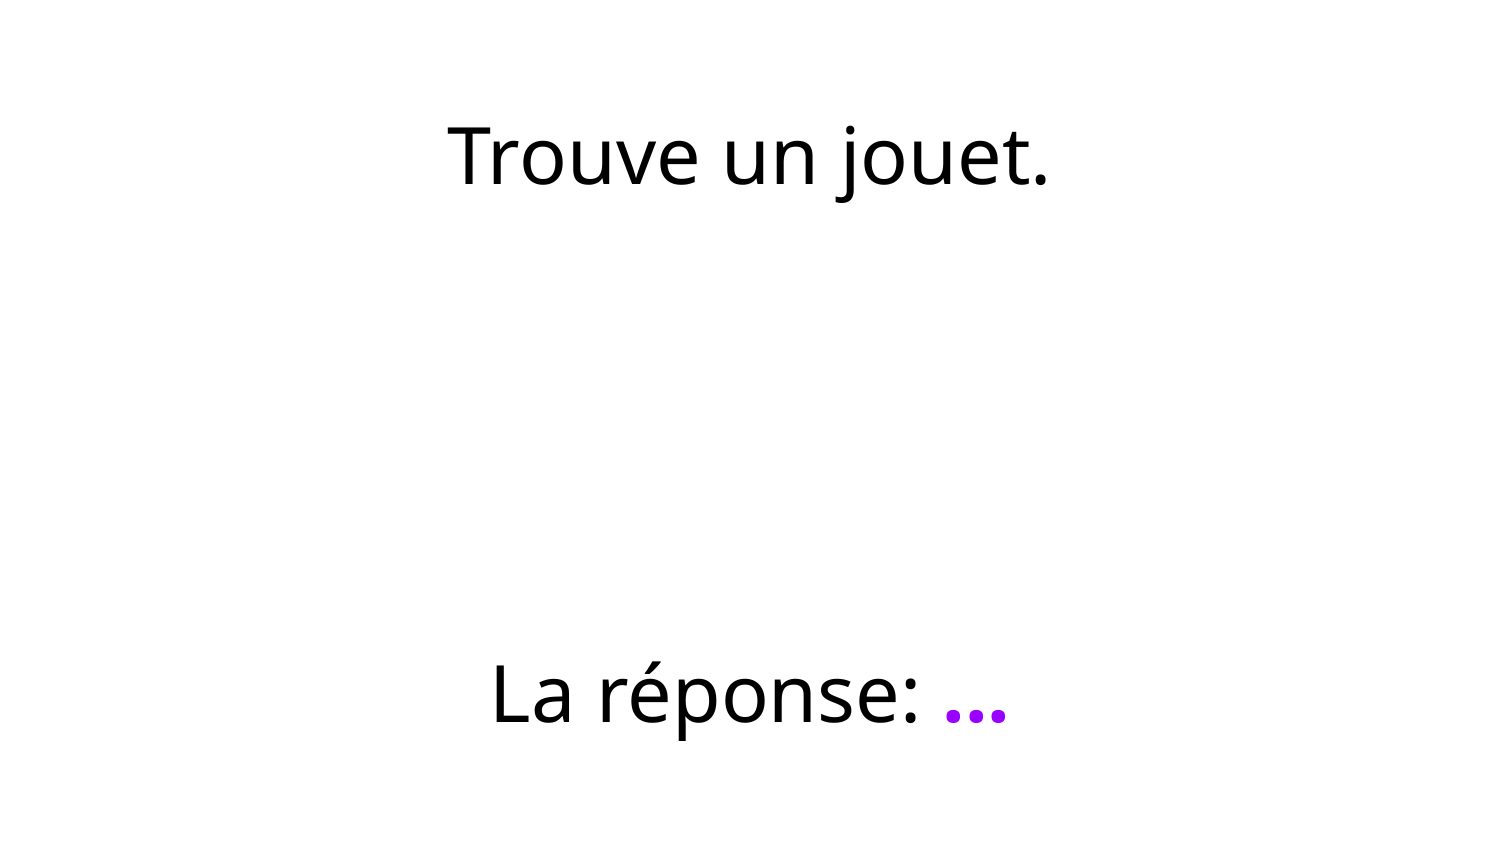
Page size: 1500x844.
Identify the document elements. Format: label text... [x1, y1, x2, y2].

text_box La réponse: ... [17, 628, 1483, 754]
text_box Trouve un jouet. [17, 90, 1483, 216]
